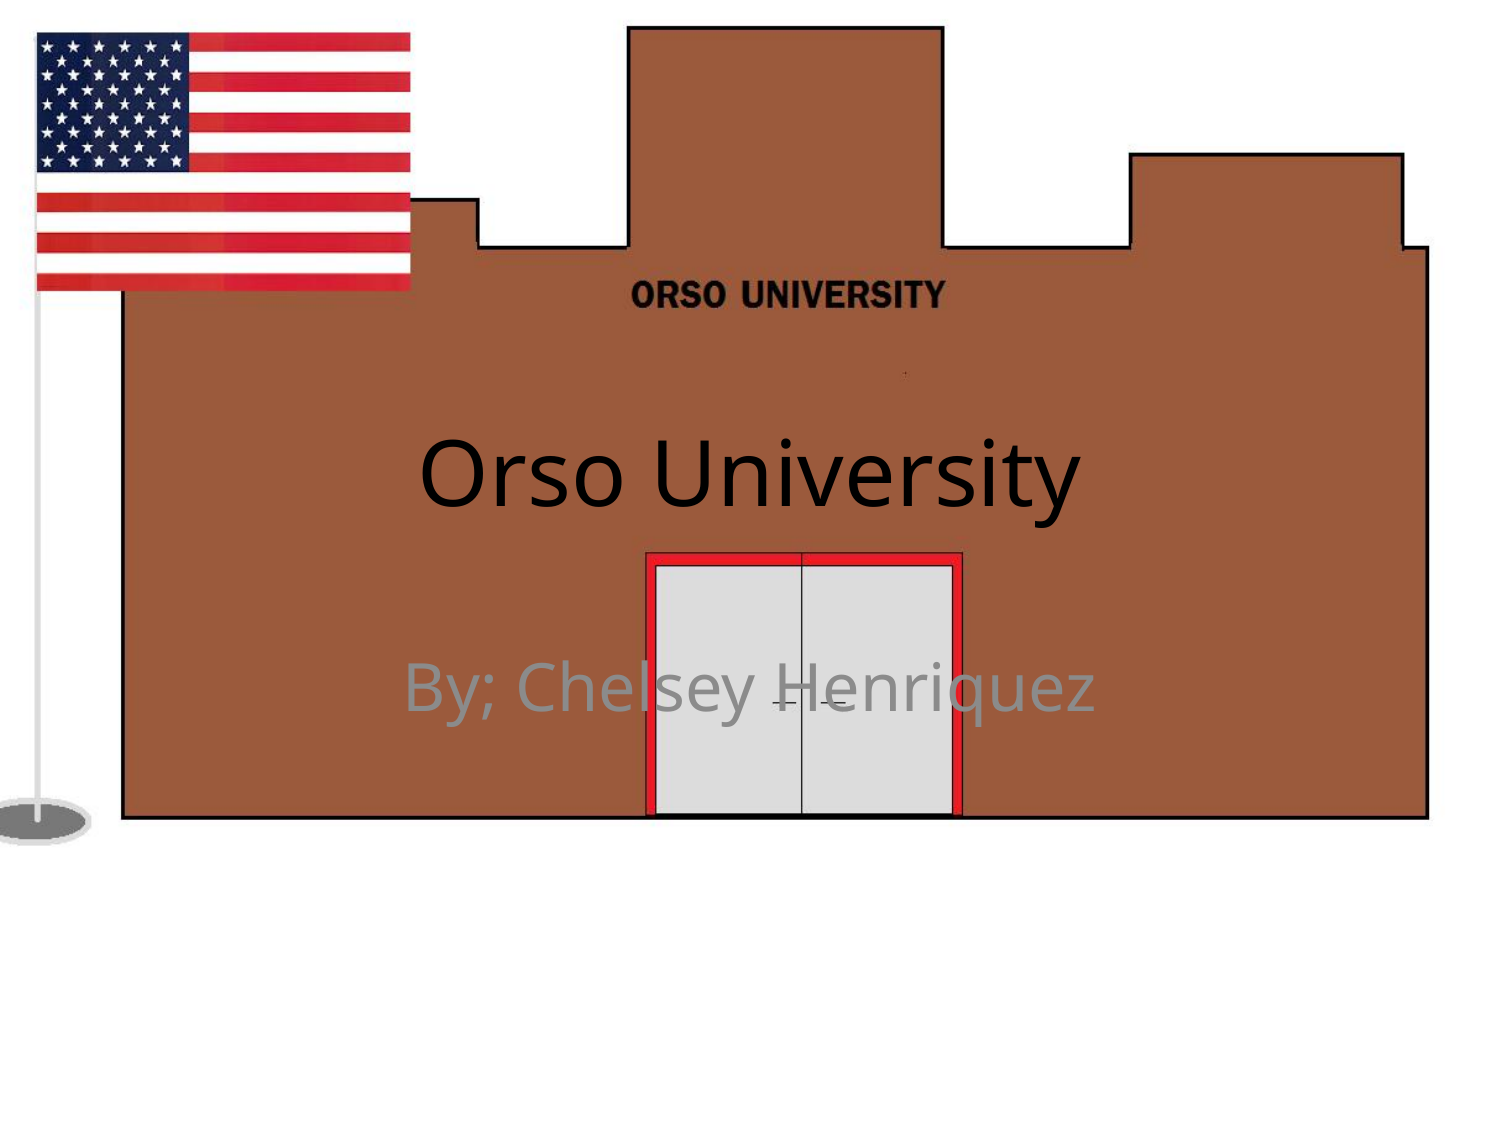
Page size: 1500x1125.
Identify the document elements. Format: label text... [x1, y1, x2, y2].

subtitle By; Chelsey Henriquez [225, 637, 1275, 925]
picture [0, 0, 1500, 1125]
title Orso University [112, 349, 1388, 591]
